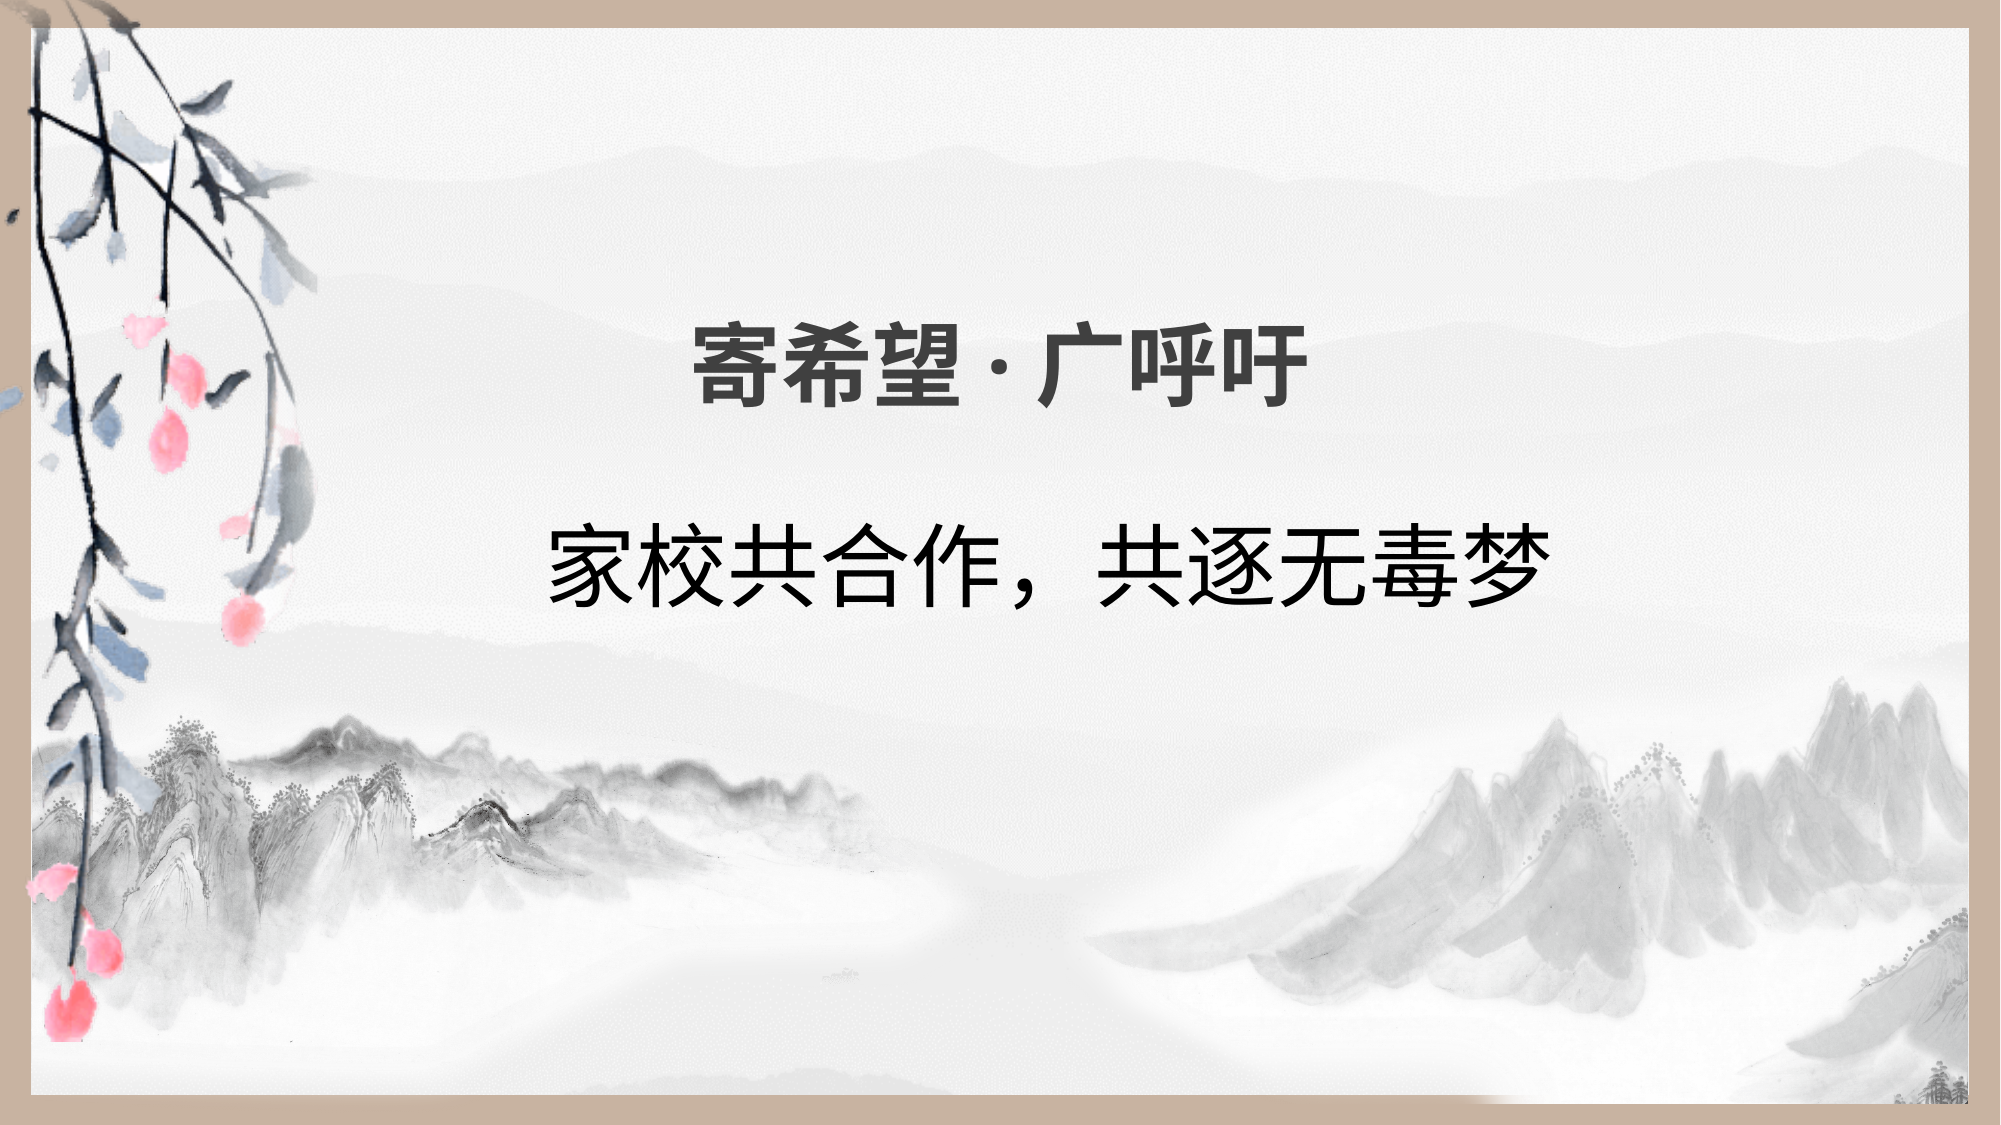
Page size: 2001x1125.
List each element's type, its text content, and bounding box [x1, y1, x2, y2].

text_box 寄希望·广呼吁 [564, 301, 1479, 356]
text_box 家校共合作，共逐无毒梦 [564, 356, 1573, 627]
picture [0, 0, 1969, 1113]
